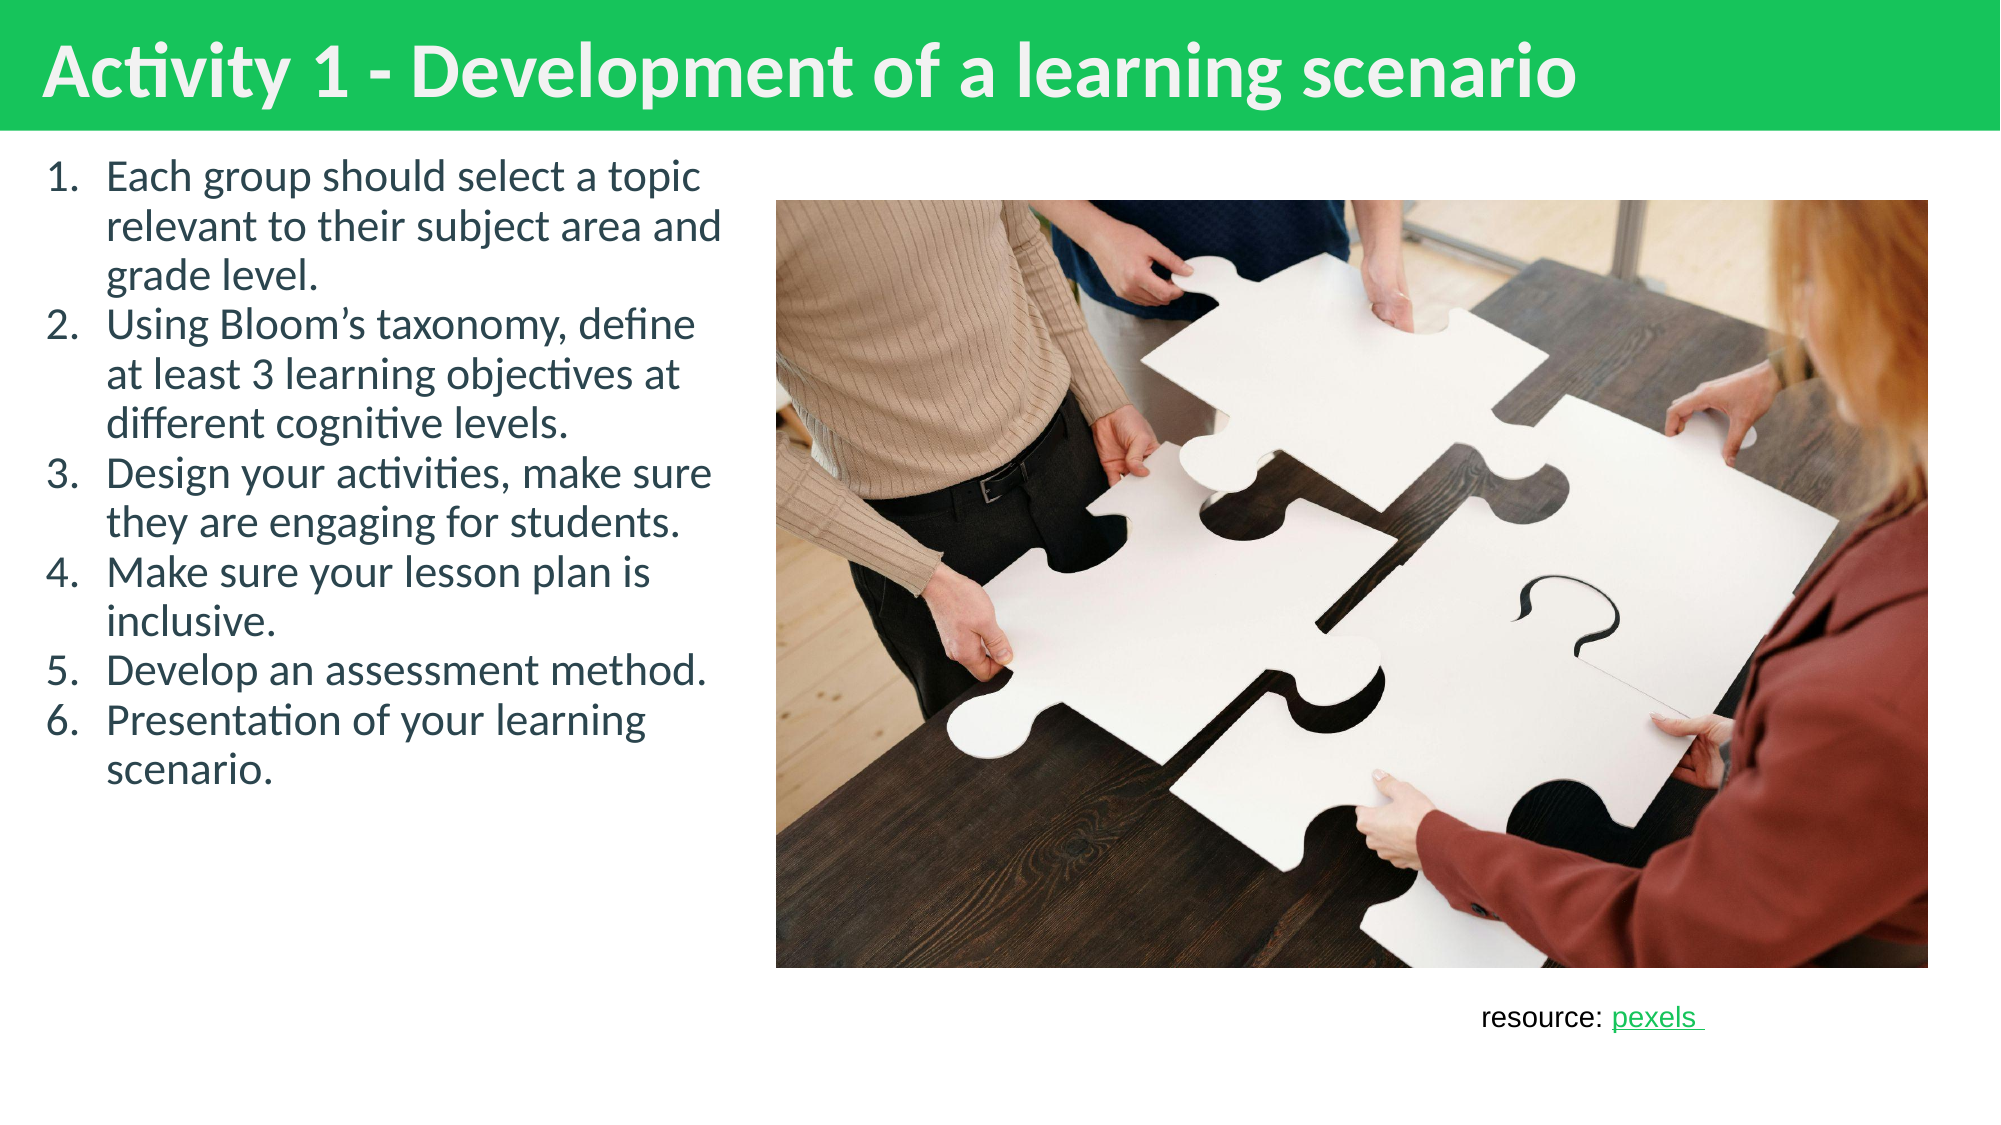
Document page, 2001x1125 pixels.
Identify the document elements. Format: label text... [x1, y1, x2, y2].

list Each group should select a topic relevant to their subject area and grade level. Using Bloom’s taxonomy, define at least 3 learning objectives at different cognitive levels. Design your activities, make sure they are engaging for students. Make sure your lesson plan is inclusive. Develop an assessment method. Presentation of your learning scenario. [16, 144, 758, 1108]
picture [776, 200, 1928, 969]
title Activity 1 - Development of a learning scenario [16, 13, 1976, 131]
text_box resource: pexels [1466, 982, 1851, 1078]
